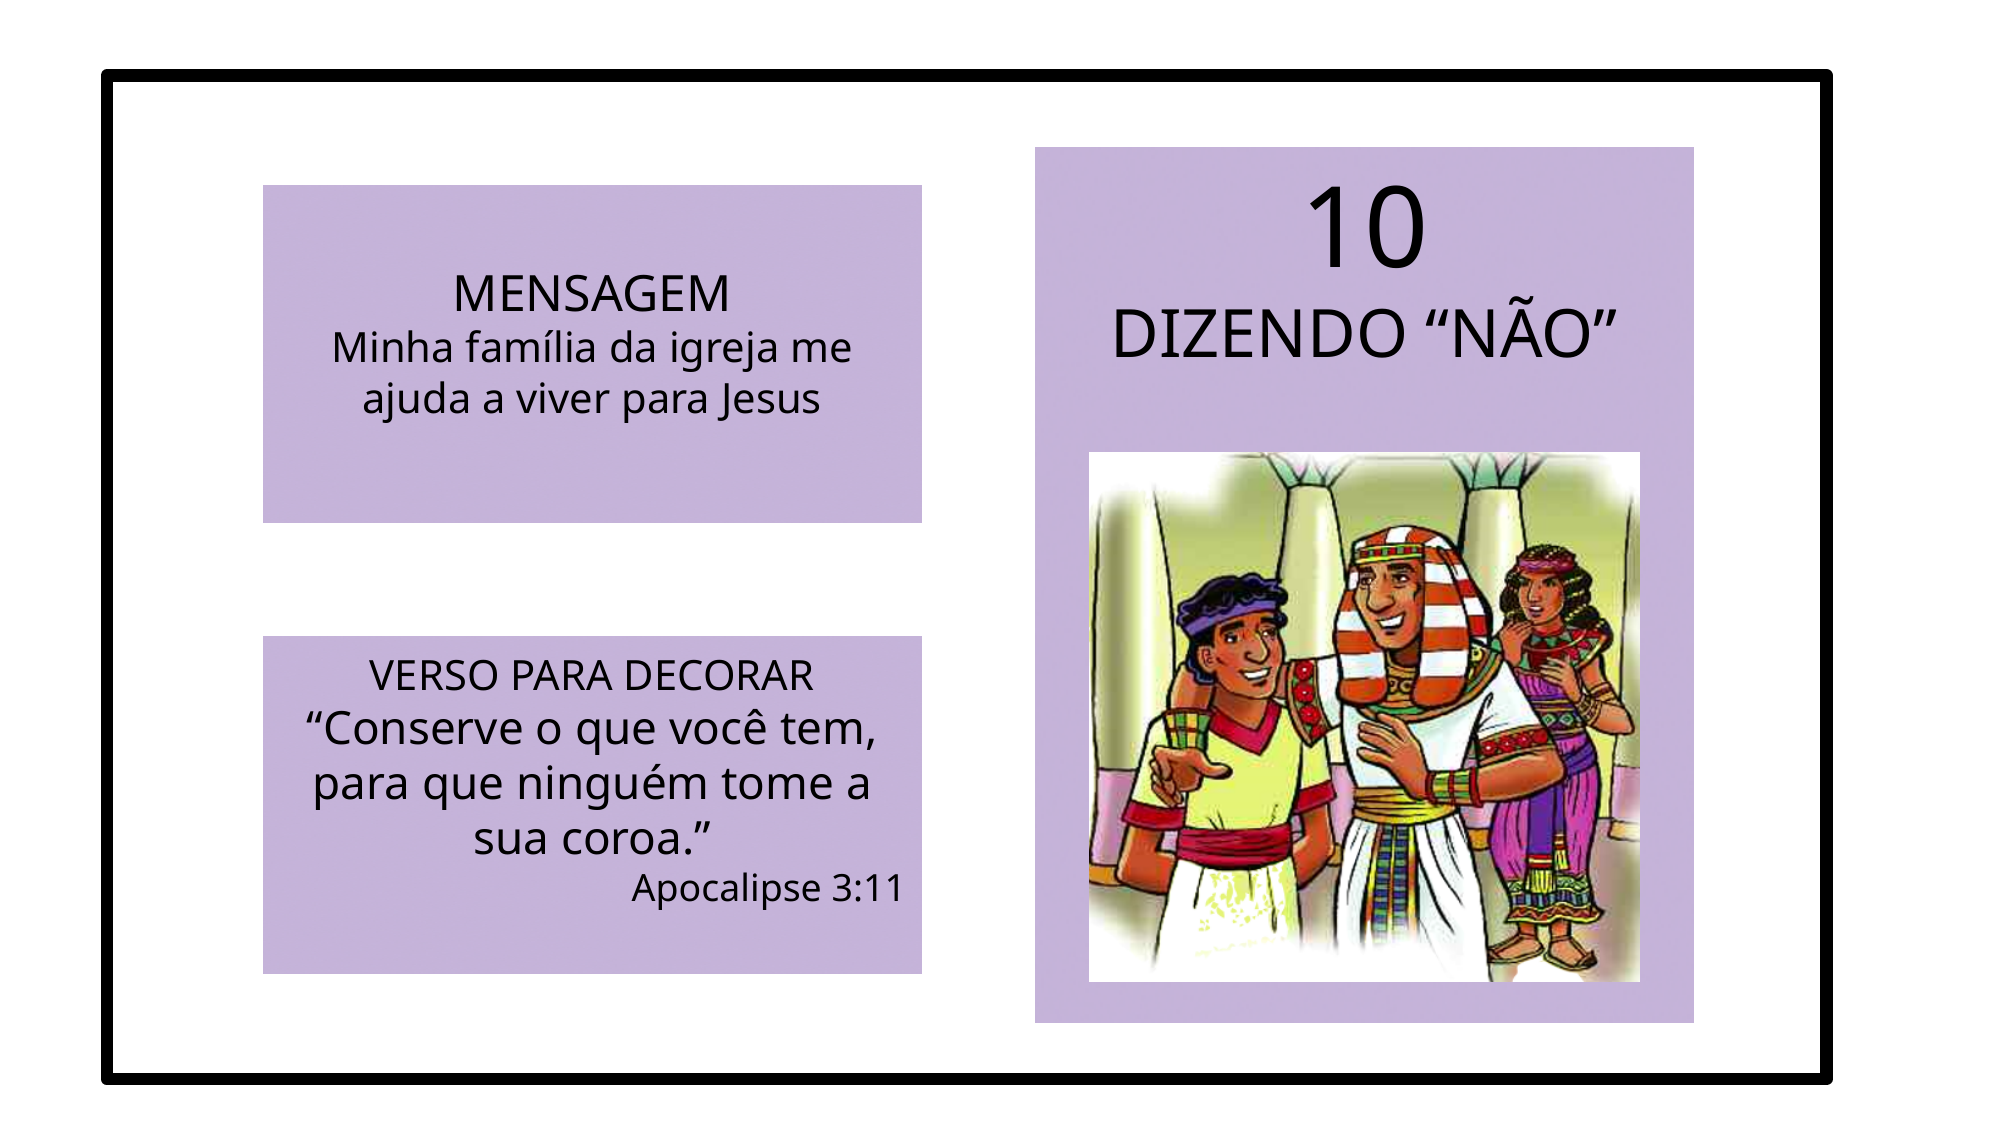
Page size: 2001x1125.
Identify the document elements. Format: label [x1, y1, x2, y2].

text_box [106, 75, 1827, 1079]
picture [263, 185, 922, 523]
picture [1035, 147, 1694, 1023]
picture [263, 636, 922, 974]
